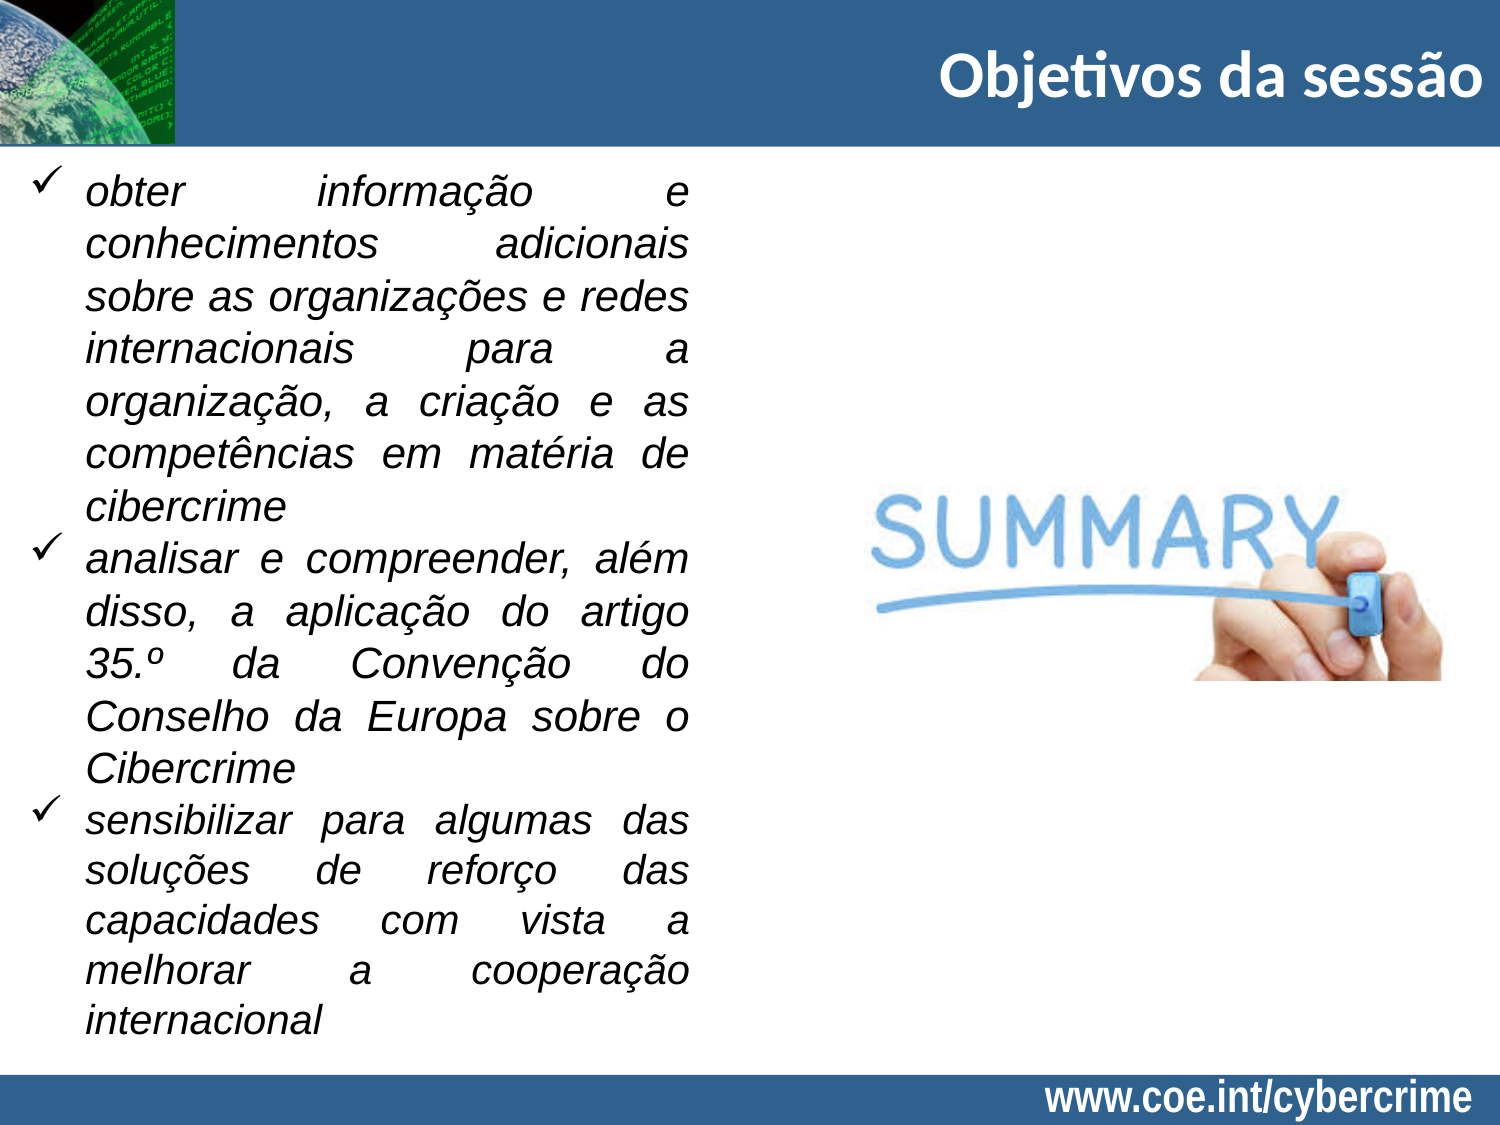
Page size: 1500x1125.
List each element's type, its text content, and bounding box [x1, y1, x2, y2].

picture [0, 0, 175, 144]
picture [794, 443, 1461, 682]
text_box obter informação e conhecimentos adicionais sobre as organizações e redes internacionais para a organização, a criação e as competências em matéria de cibercrime analisar e compreender, além disso, a aplicação do artigo 35.º da Convenção do Conselho da Europa sobre o Cibercrime sensibilizar para algumas das soluções de reforço das capacidades com vista a melhorar a cooperação internacional [14, 155, 706, 1050]
text_box www.coe.int/cybercrime [1030, 1059, 1500, 1125]
text_box [0, 1073, 1030, 1125]
text_box Objetivos da sessão [177, 0, 1500, 149]
